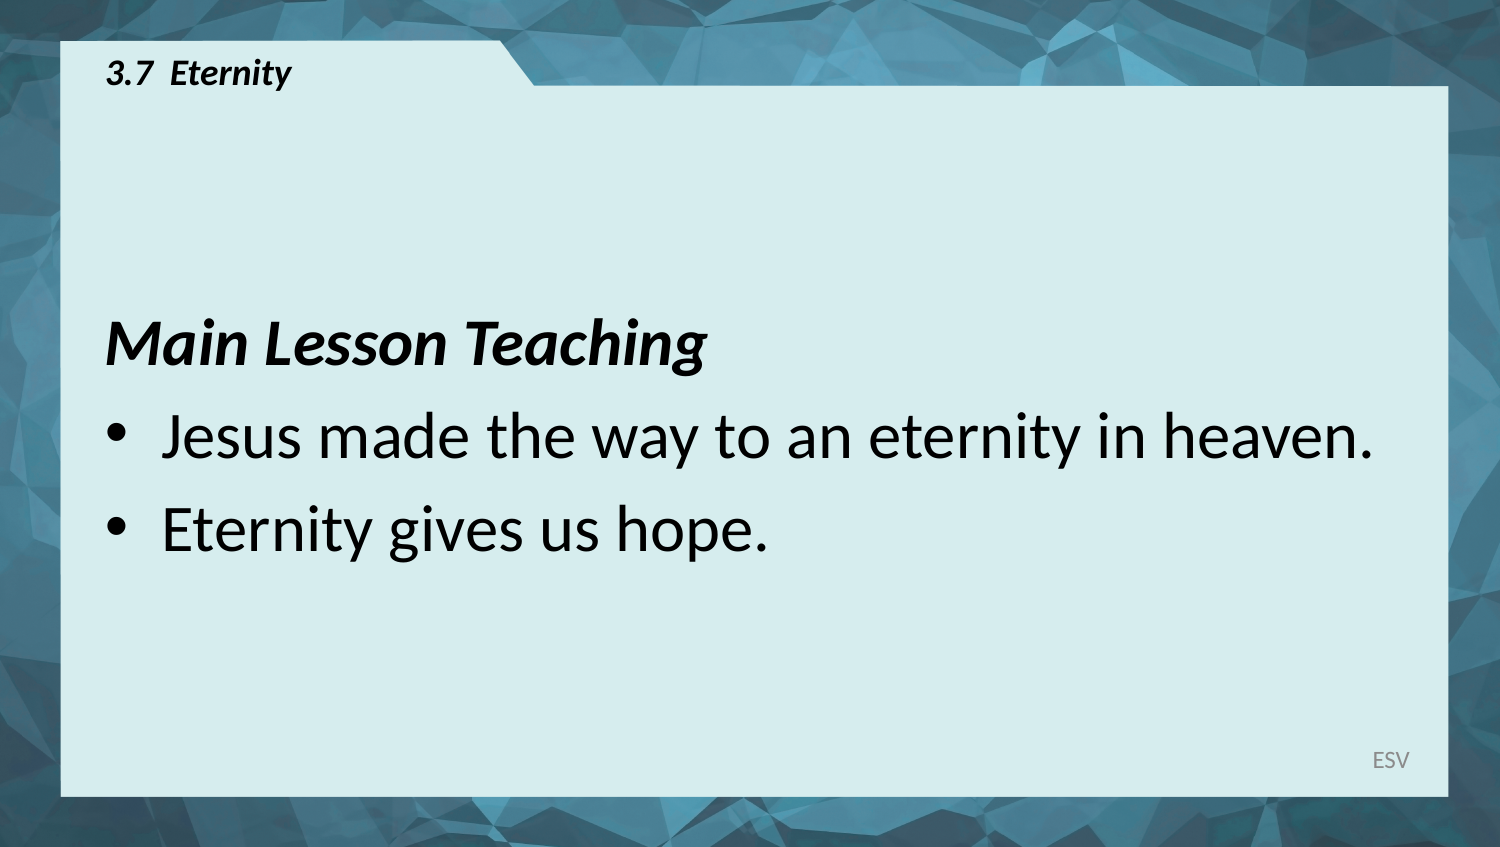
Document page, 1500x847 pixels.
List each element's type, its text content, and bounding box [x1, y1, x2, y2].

footer ESV [950, 736, 1425, 782]
title 3.7 Eternity [89, 33, 1420, 108]
picture [0, 0, 1500, 847]
list Main Lesson Teaching Jesus made the way to an eternity in heaven. Eternity gives us hope. [89, 141, 1403, 722]
